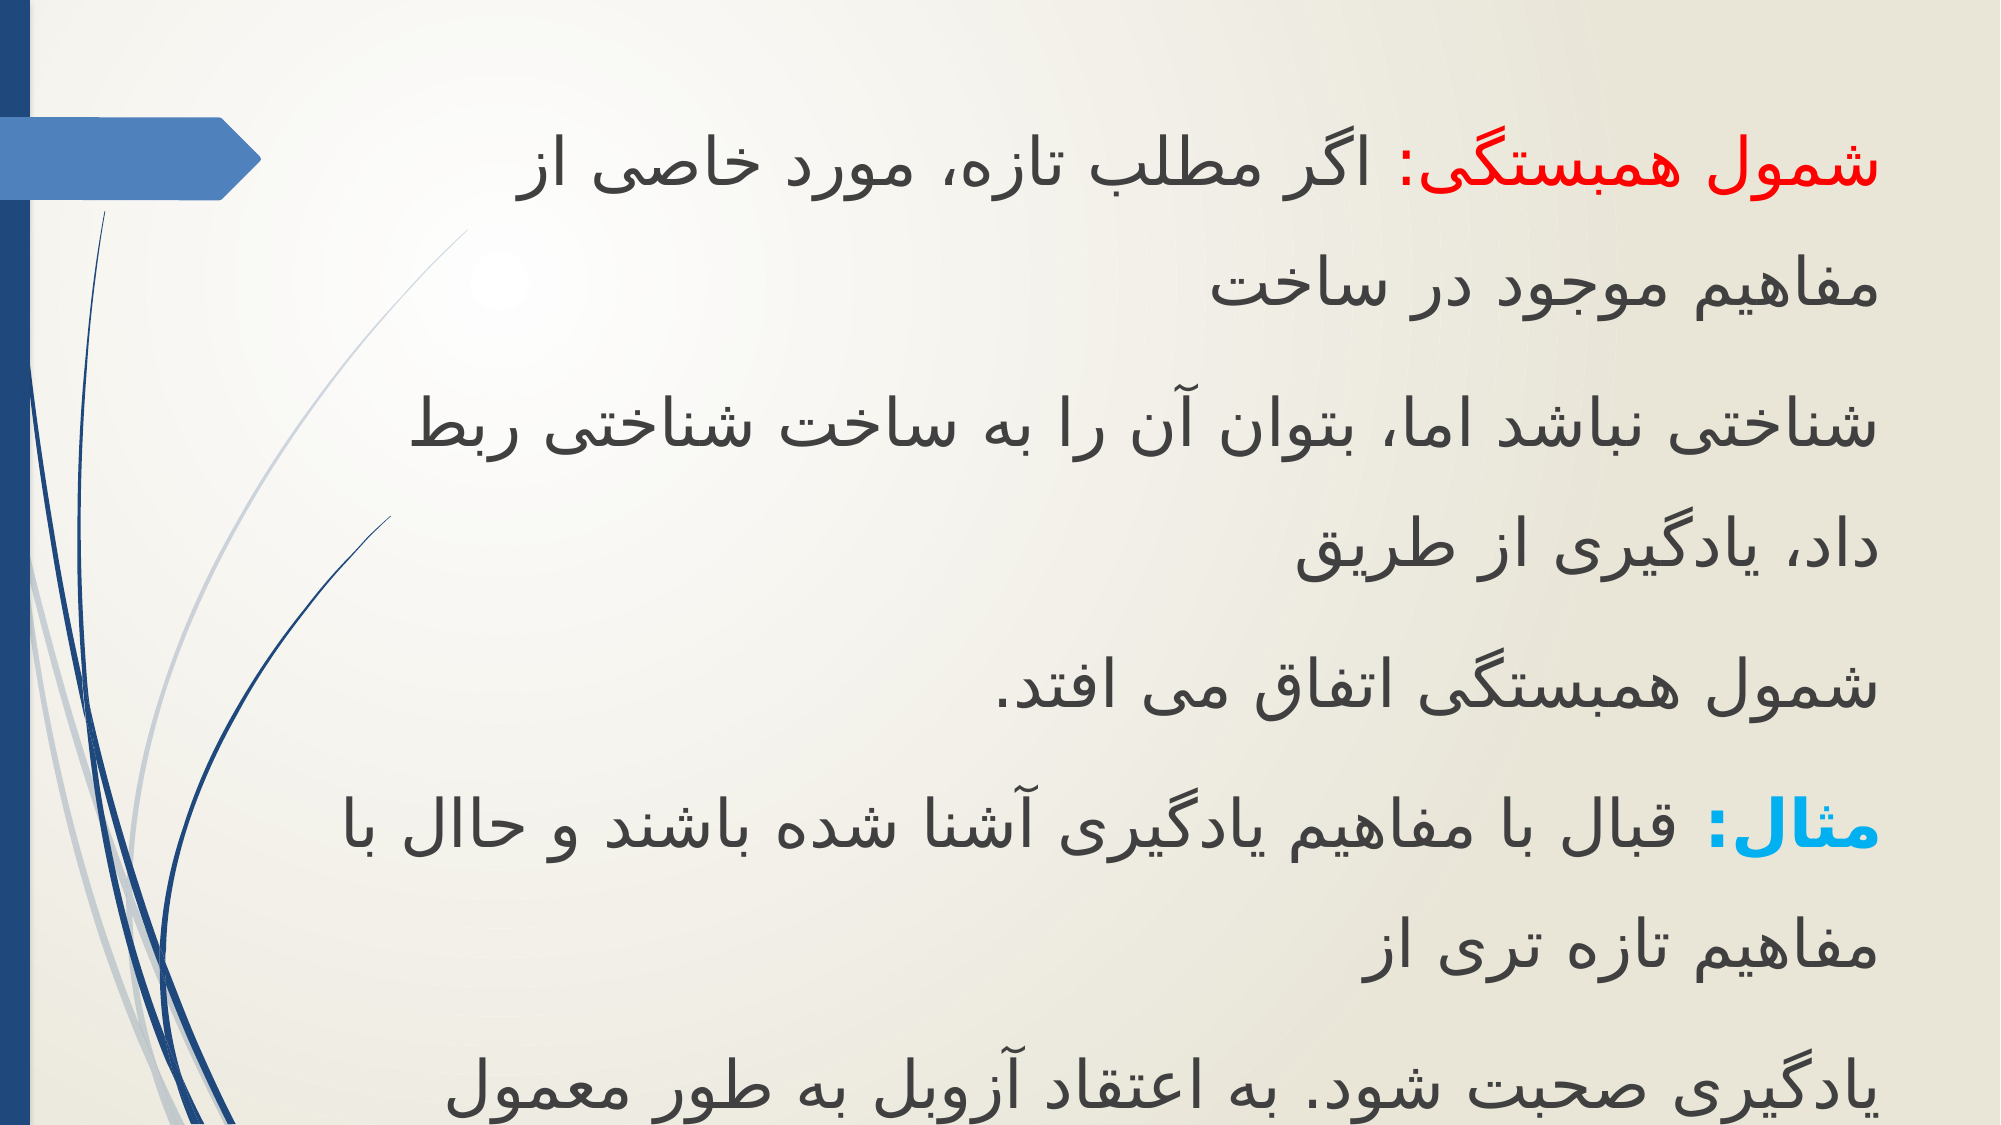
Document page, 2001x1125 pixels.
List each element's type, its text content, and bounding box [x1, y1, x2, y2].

list شمول همبستگی: اگر مطلب تازه، مورد خاصی از مفاهیم موجود در ساخت شناختی نباشد اما، بتوان آن را به ساخت شناختی ربط داد، یادگیری از طریق شمول همبستگی اتفاق می افتد. مثال: قبال با مفاهیم یادگیری آشنا شده باشند و حاال با مفاهیم تازه تری از یادگیری صحبت شود. به اعتقاد آزوبل به طور معمول یادگیری از طریق شمول همبستگی اتفاق می افتد تا از طریق شمول اشتقاقی. [303, 71, 1898, 692]
